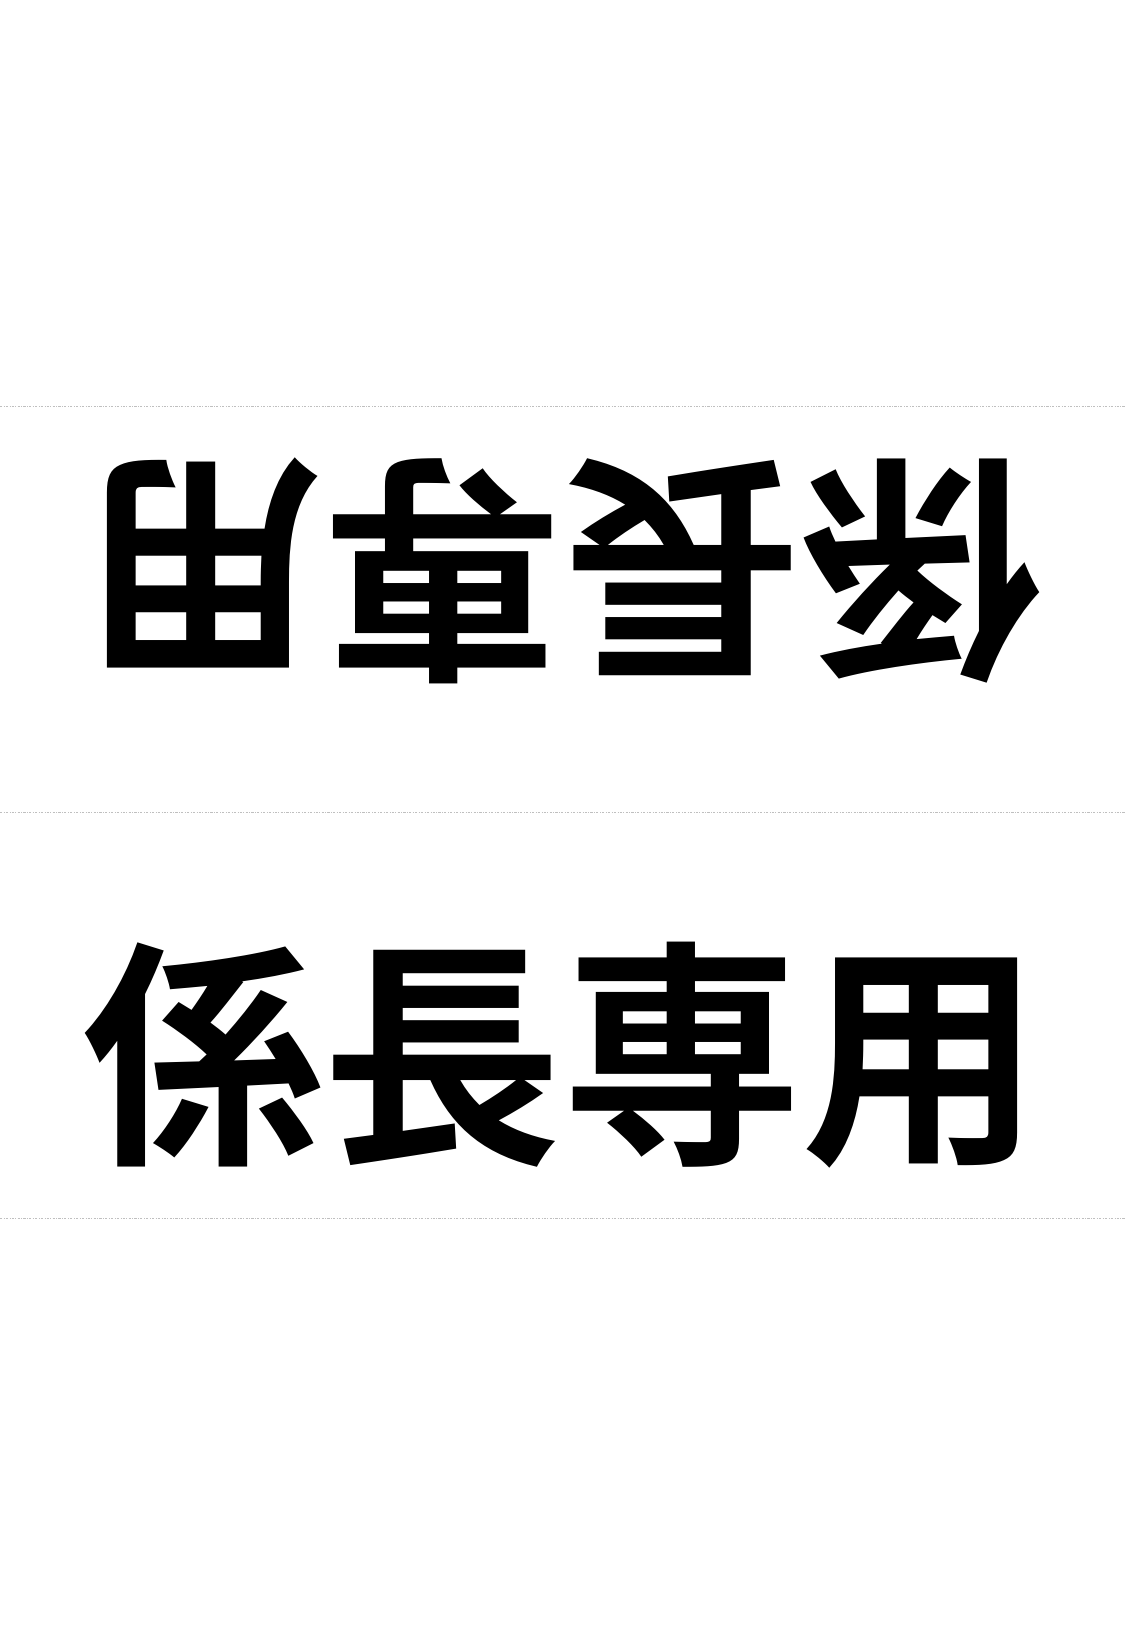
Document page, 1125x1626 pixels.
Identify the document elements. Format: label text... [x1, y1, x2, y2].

text_box 係長専用 [68, 425, 1057, 728]
text_box 係長専用 [68, 898, 1057, 1201]
